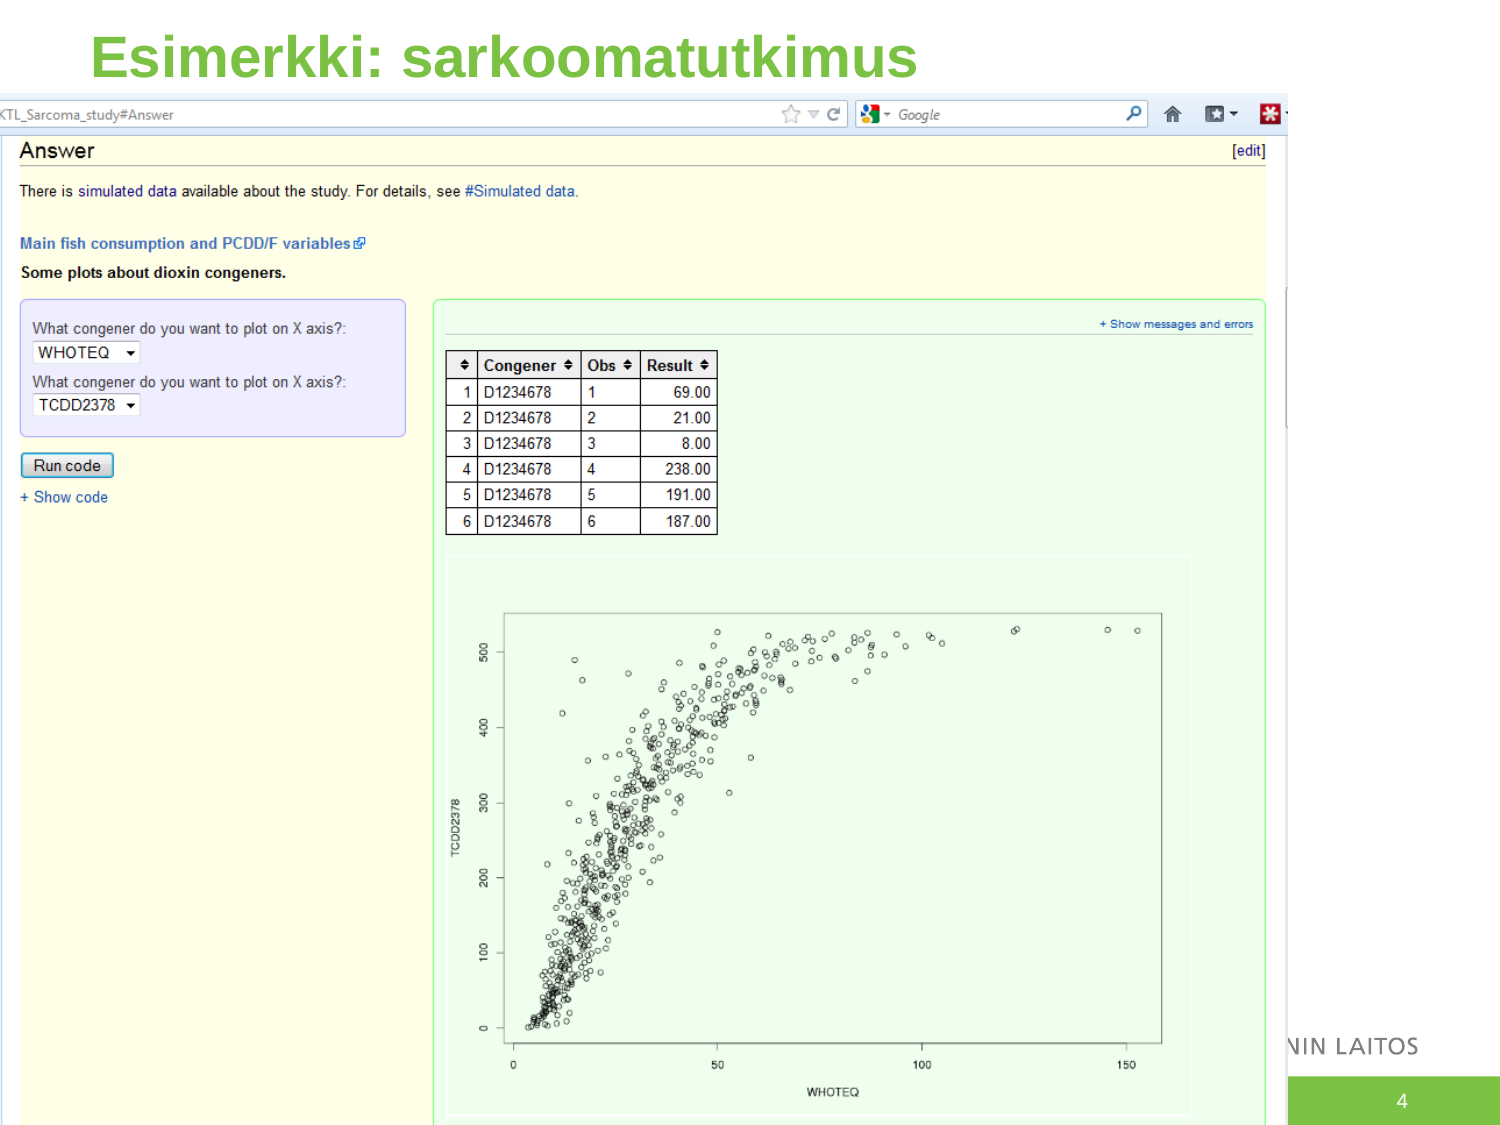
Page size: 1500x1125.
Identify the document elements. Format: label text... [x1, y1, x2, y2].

slide_number 4 [1290, 1082, 1424, 1118]
title Esimerkki: sarkoomatutkimus [75, 2, 1422, 98]
picture [0, 93, 1288, 1125]
